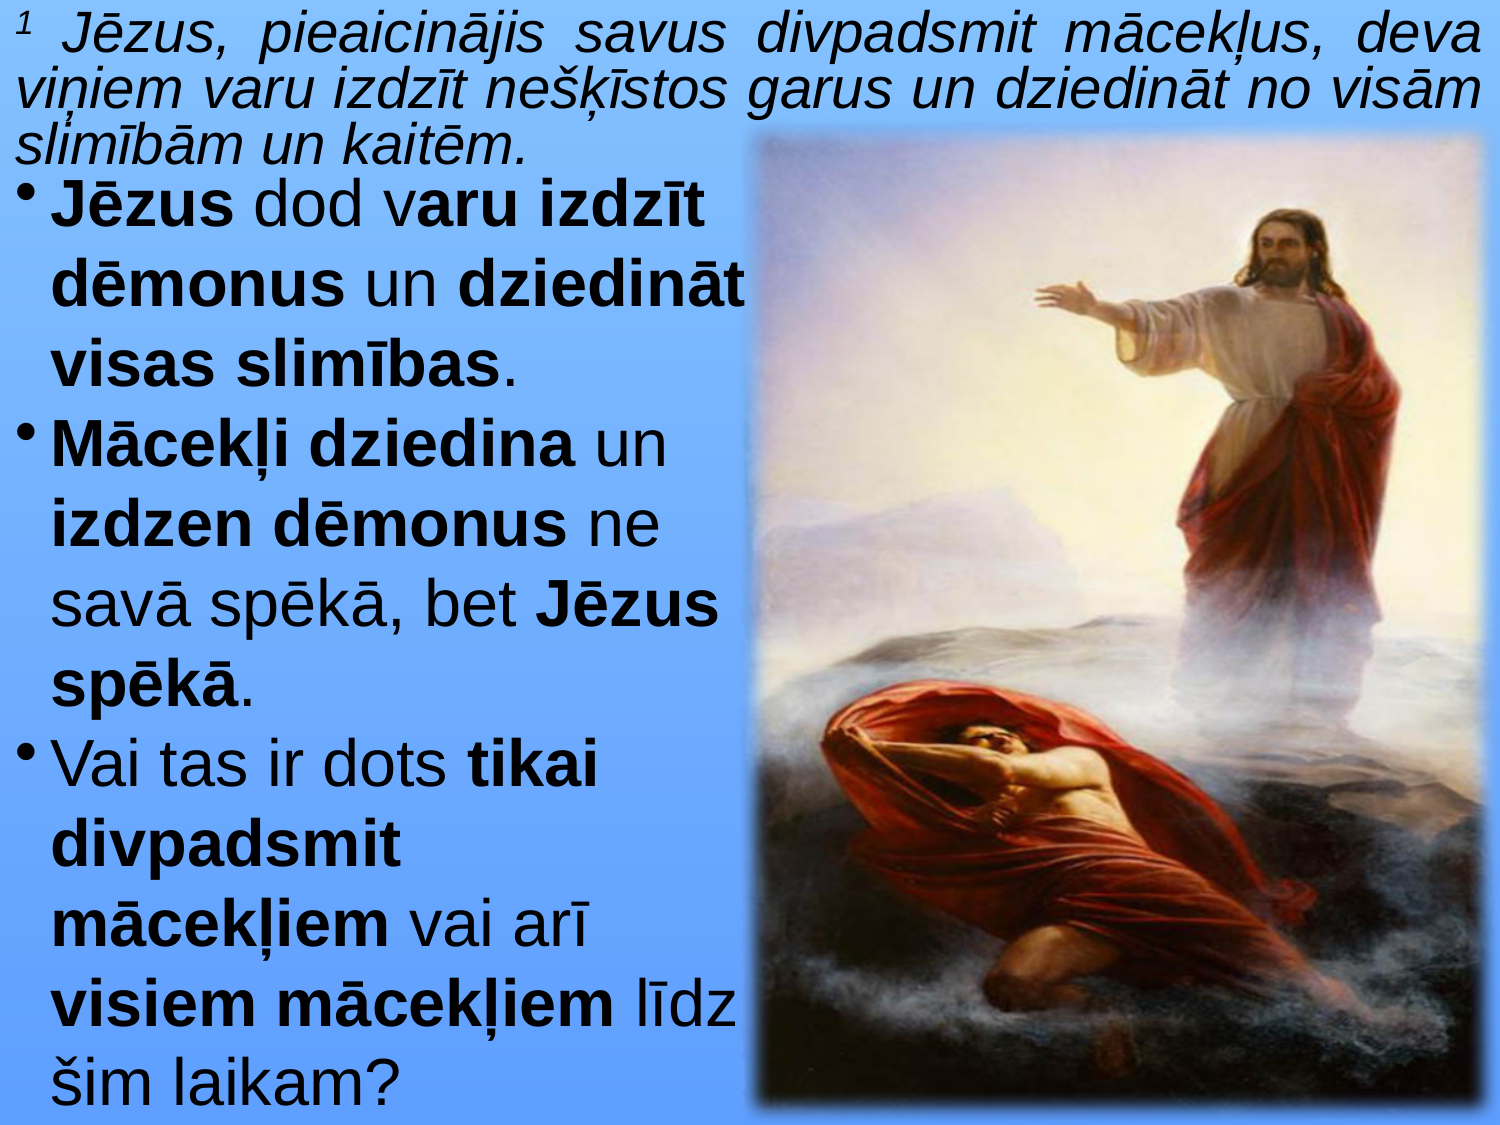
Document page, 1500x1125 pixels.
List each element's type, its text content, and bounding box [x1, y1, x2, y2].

text_box Jēzus dod varu izdzīt dēmonus un dziedināt visas slimības. Mācekļi dziedina un izdzen dēmonus ne savā spēkā, bet Jēzus spēkā. Vai tas ir dots tikai divpadsmit mācekļiem vai arī visiem mācekļiem līdz šim laikam? [0, 152, 732, 1125]
list 1 Jēzus, pieaicinājis savus divpadsmit mācekļus, deva viņiem varu izdzīt nešķīstos garus un dziedināt no visām slimībām un kaitēm. [0, 0, 1500, 152]
picture [737, 116, 1500, 1125]
